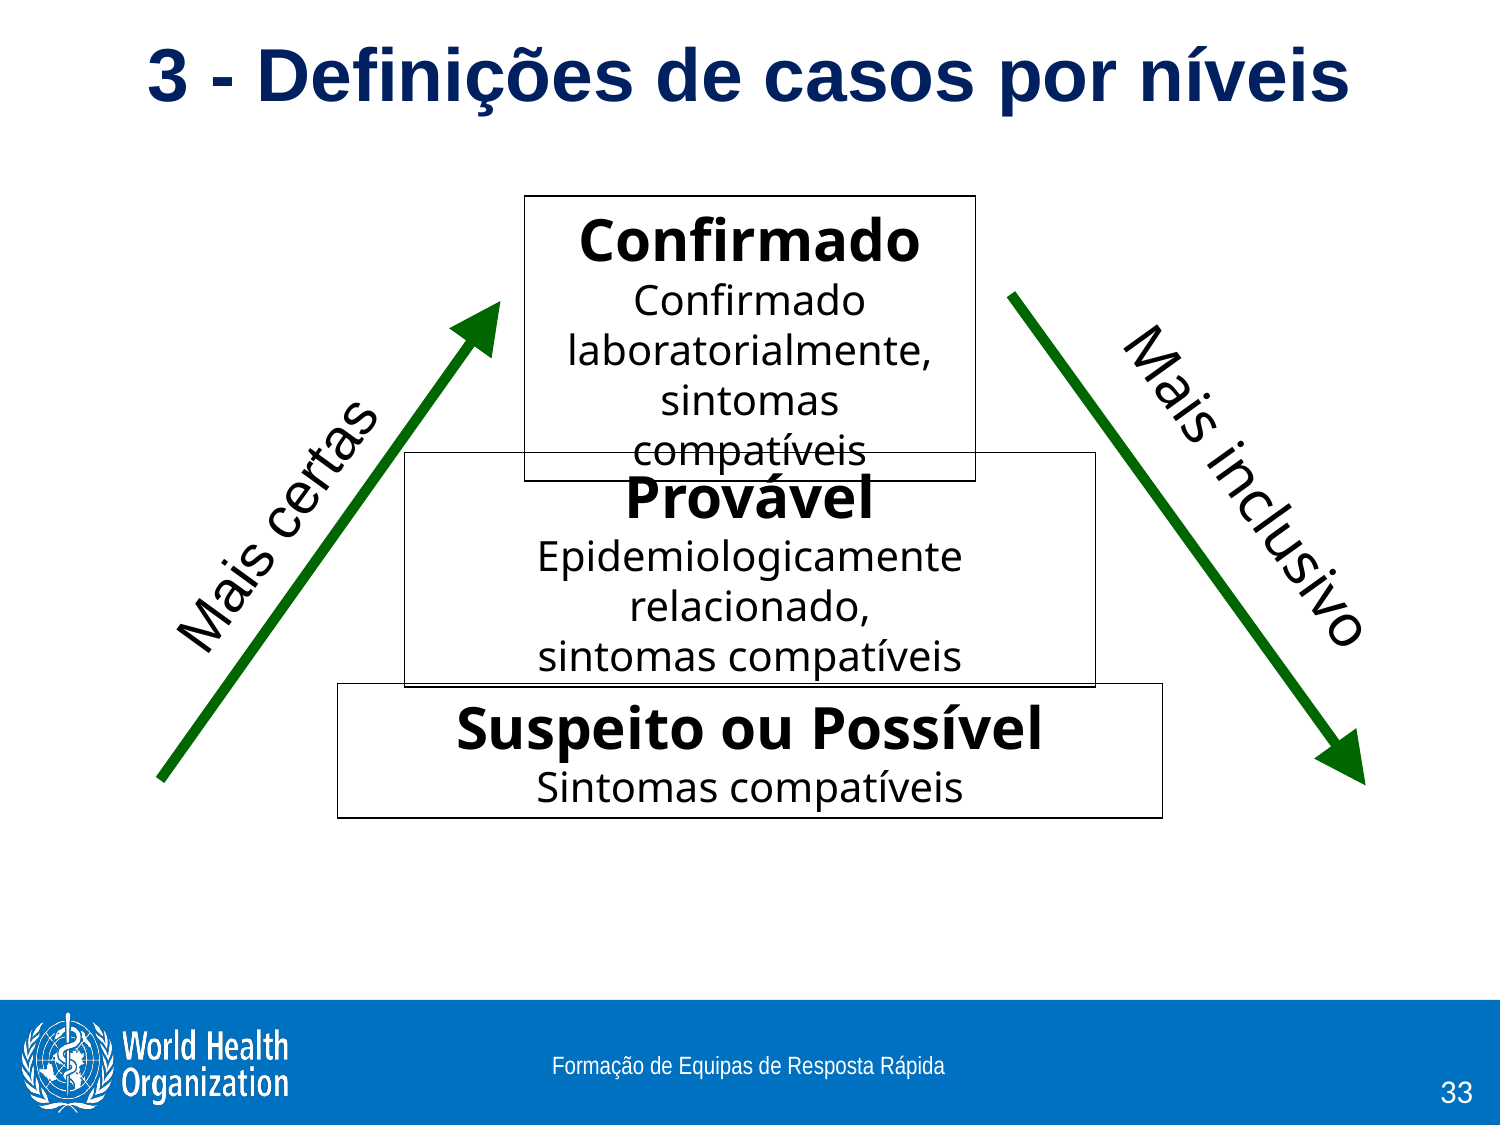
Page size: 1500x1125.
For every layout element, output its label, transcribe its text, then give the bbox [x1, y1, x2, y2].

text_box Suspeito ou Possível Sintomas compatíveis [337, 683, 1163, 819]
text_box [159, 301, 501, 781]
text_box 3 - Definições de casos por níveis [62, 19, 1438, 182]
text_box [1010, 294, 1366, 786]
text_box Mais inclusivo [1054, 245, 1447, 727]
picture [21, 1012, 288, 1113]
text_box Confirmado Confirmado laboratorialmente, sintomas compatíveis [524, 196, 976, 481]
text_box Provável Epidemiologicamente relacionado, sintomas compatíveis [404, 452, 1096, 688]
text_box Mais certas [150, 326, 432, 676]
